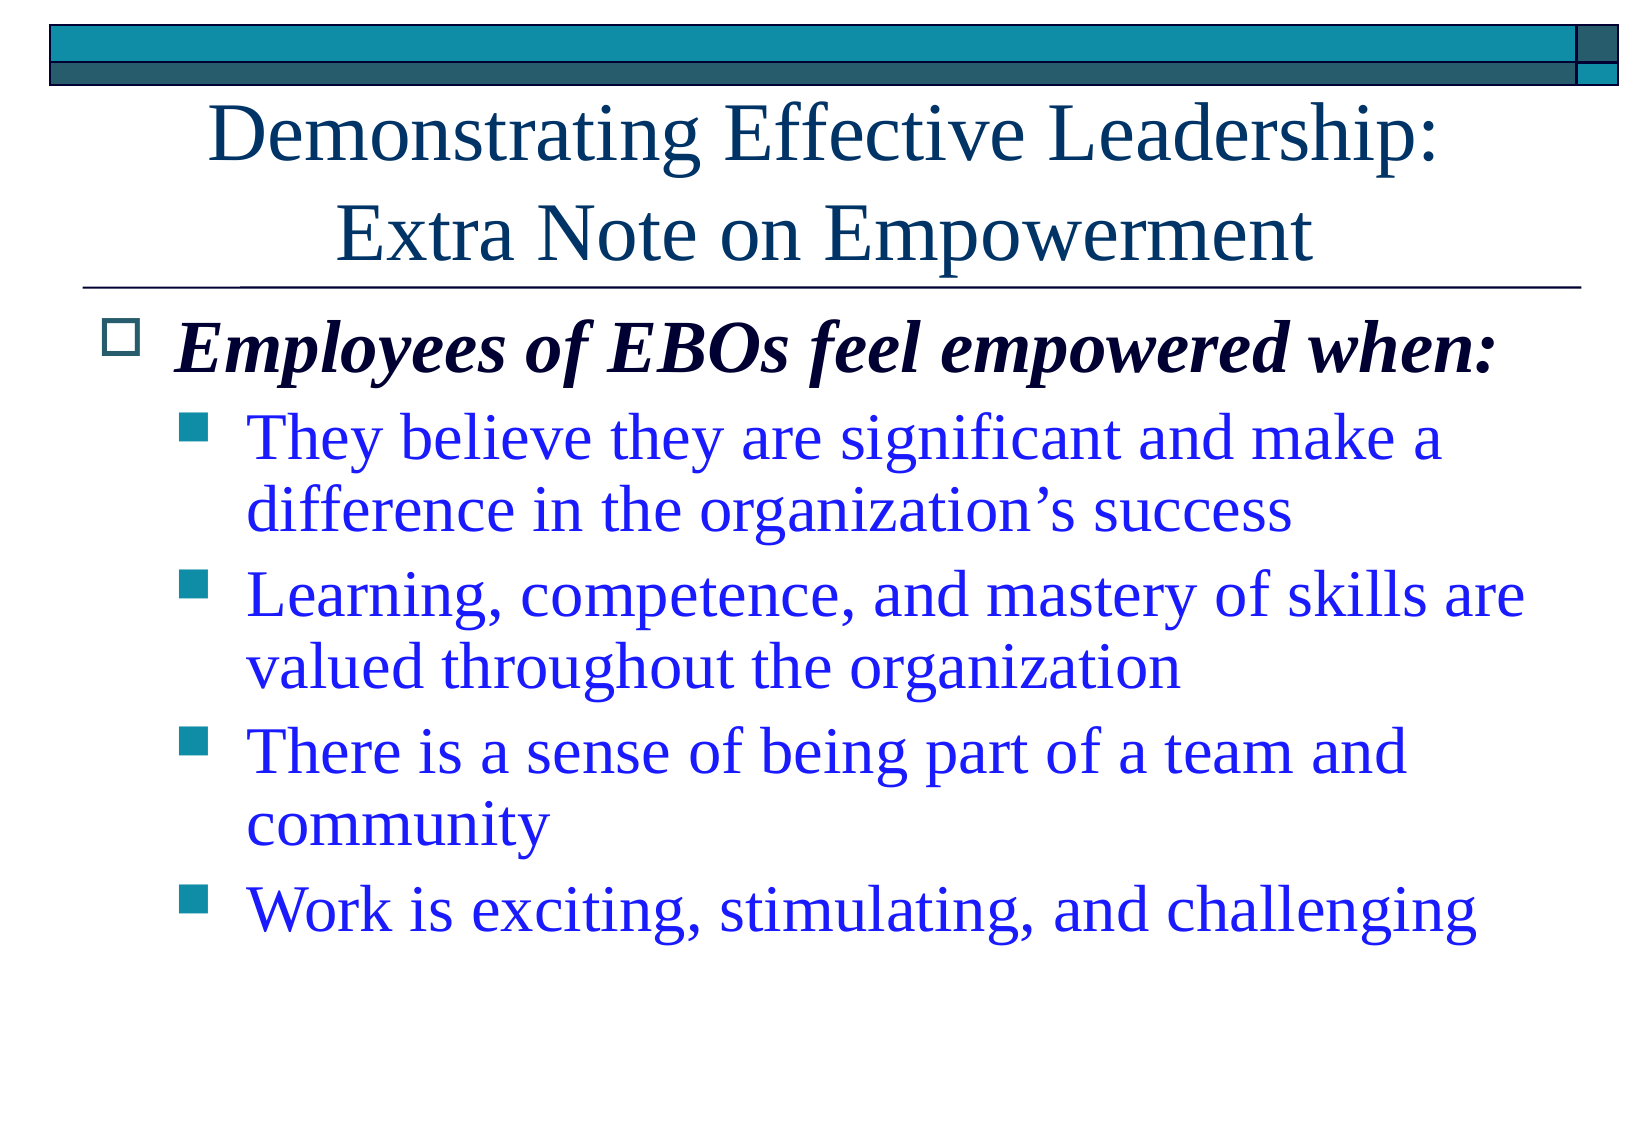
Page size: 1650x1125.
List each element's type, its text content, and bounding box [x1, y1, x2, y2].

title Demonstrating Effective Leadership: Extra Note on Empowerment [82, 87, 1568, 285]
list Employees of EBOs feel empowered when: They believe they are significant and make a difference in the organization’s success Learning, competence, and mastery of skills are valued throughout the organization There is a sense of being part of a team and community Work is exciting, stimulating, and challenging [82, 299, 1568, 1006]
